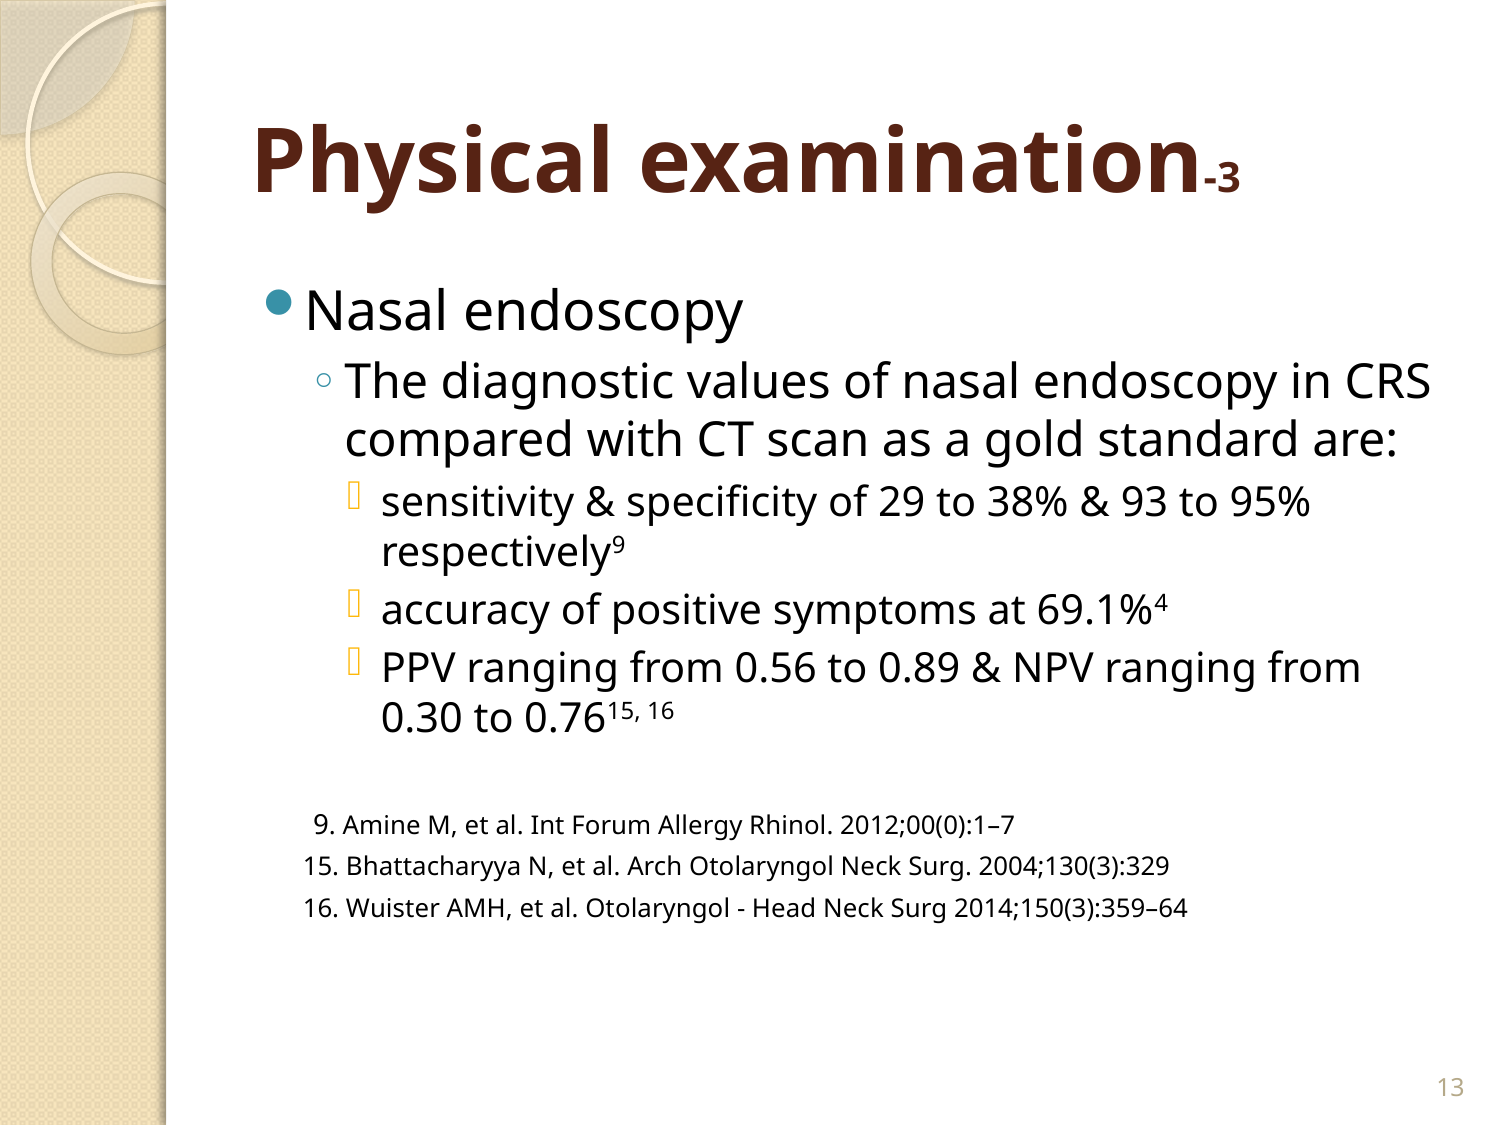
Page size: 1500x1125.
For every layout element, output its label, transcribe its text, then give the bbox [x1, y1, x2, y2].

title Physical examination-3 [235, 62, 1466, 250]
list Nasal endoscopy The diagnostic values of nasal endoscopy in CRS compared with CT scan as a gold standard are: sensitivity & specificity of 29 to 38% & 93 to 95% respectively9 accuracy of positive symptoms at 69.1%4 PPV ranging from 0.56 to 0.89 & NPV ranging from 0.30 to 0.7615, 16 9. Amine M, et al. Int Forum Allergy Rhinol. 2012;00(0):1–7 15. Bhattacharyya N, et al. Arch Otolaryngol Neck Surg. 2004;130(3):329 16. Wuister AMH, et al. Otolaryngol - Head Neck Surg 2014;150(3):359–64 [235, 267, 1450, 975]
slide_number 13 [1413, 1034, 1488, 1113]
